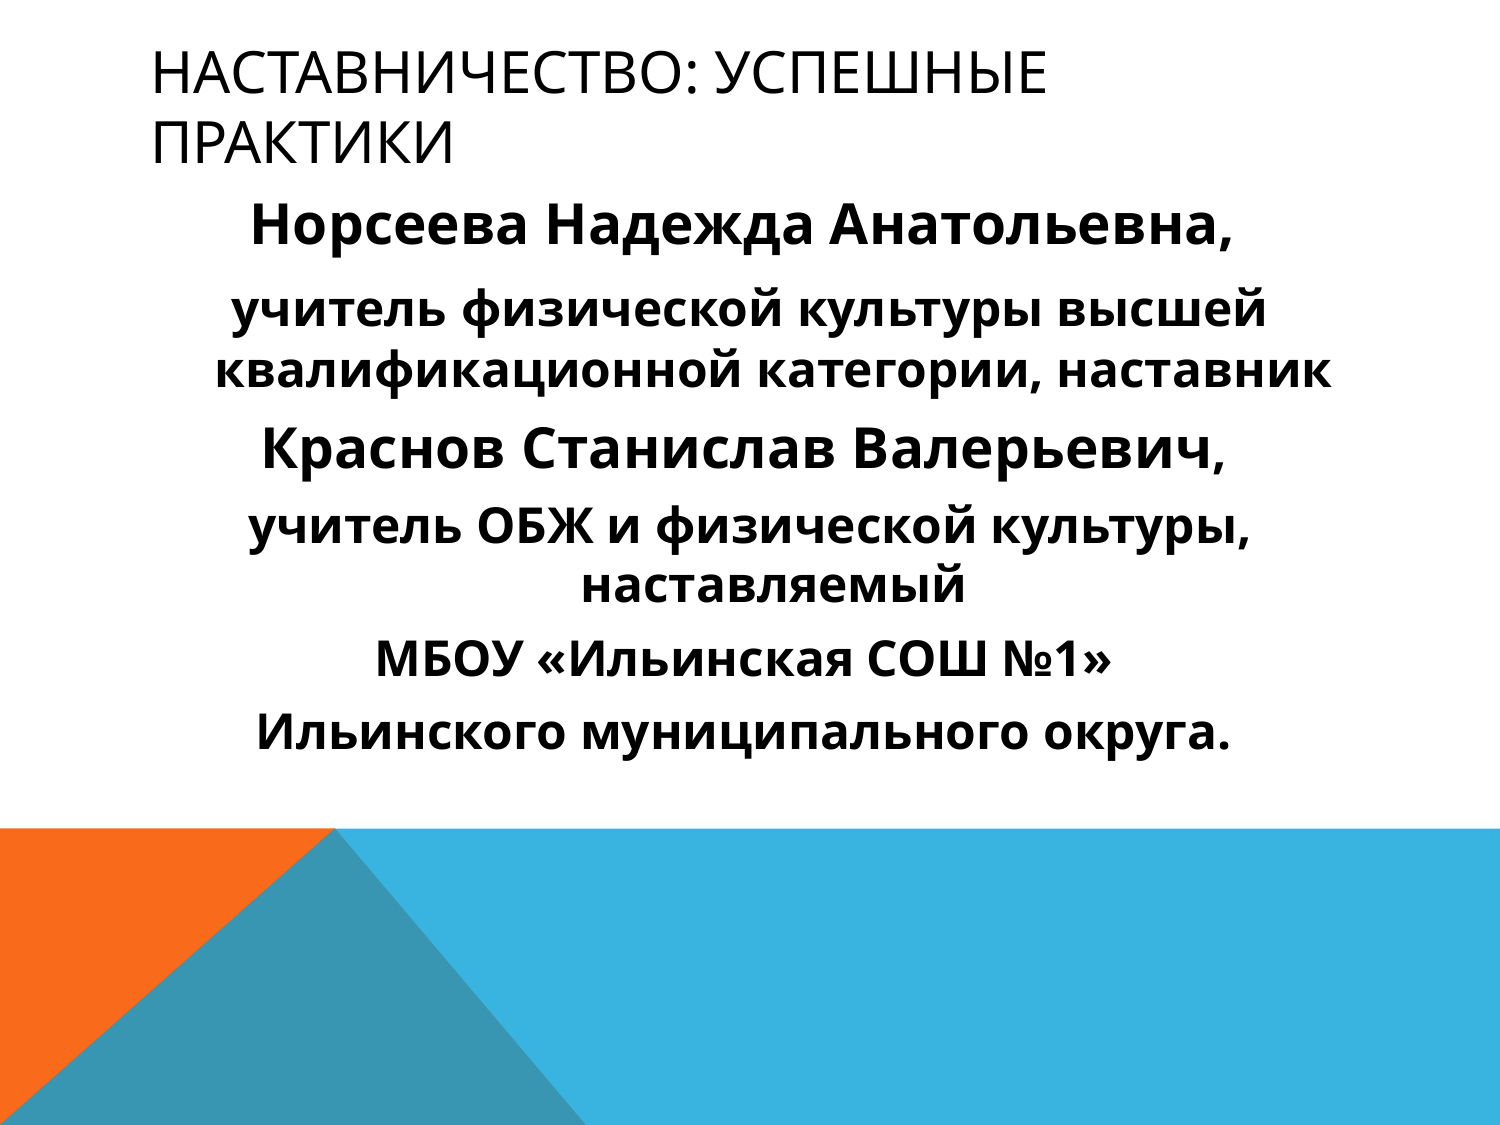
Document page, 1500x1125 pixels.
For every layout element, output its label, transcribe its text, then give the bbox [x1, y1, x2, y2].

list Норсеева Надежда Анатольевна, учитель физической культуры высшей квалификационной категории, наставник Краснов Станислав Валерьевич, учитель ОБЖ и физической культуры, наставляемый МБОУ «Ильинская СОШ №1» Ильинского муниципального округа. [41, 180, 1459, 768]
title Наставничество: успешные практики [135, 60, 1369, 150]
